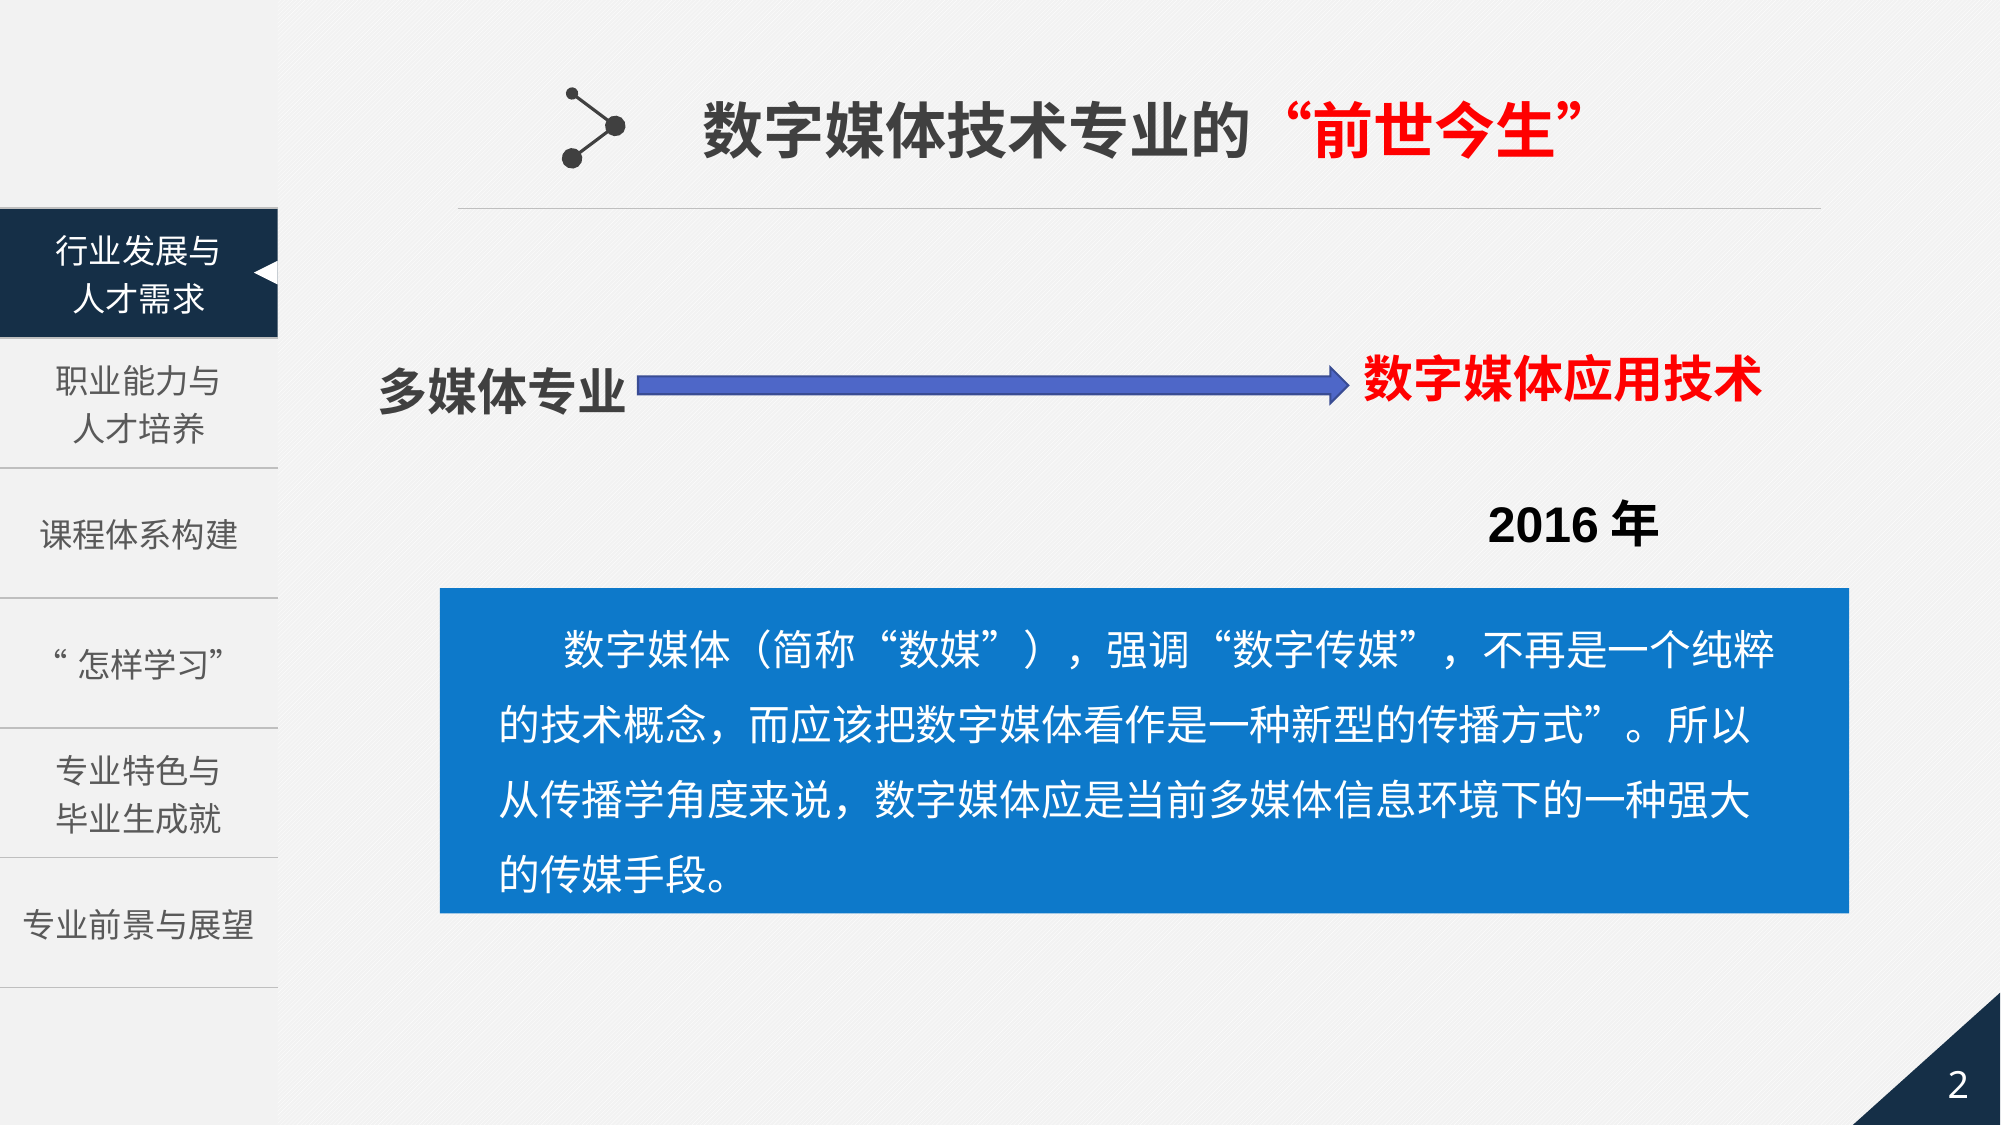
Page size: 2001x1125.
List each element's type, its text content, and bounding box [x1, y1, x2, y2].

text_box 多媒体专业 [362, 346, 740, 428]
text_box [636, 364, 1350, 406]
text_box 数字媒体技术专业的“前世今生” [687, 84, 1633, 173]
text_box [439, 587, 1850, 914]
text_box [572, 93, 616, 159]
text_box 数字媒体（简称“数媒”），强调“数字传媒”，不再是一个纯粹的技术概念，而应该把数字媒体看作是一种新型的传播方式”。所以从传播学角度来说，数字媒体应是当前多媒体信息环境下的一种强大的传媒手段。 [483, 590, 1805, 906]
text_box 数字媒体应用技术 2016年 [1348, 334, 1805, 562]
